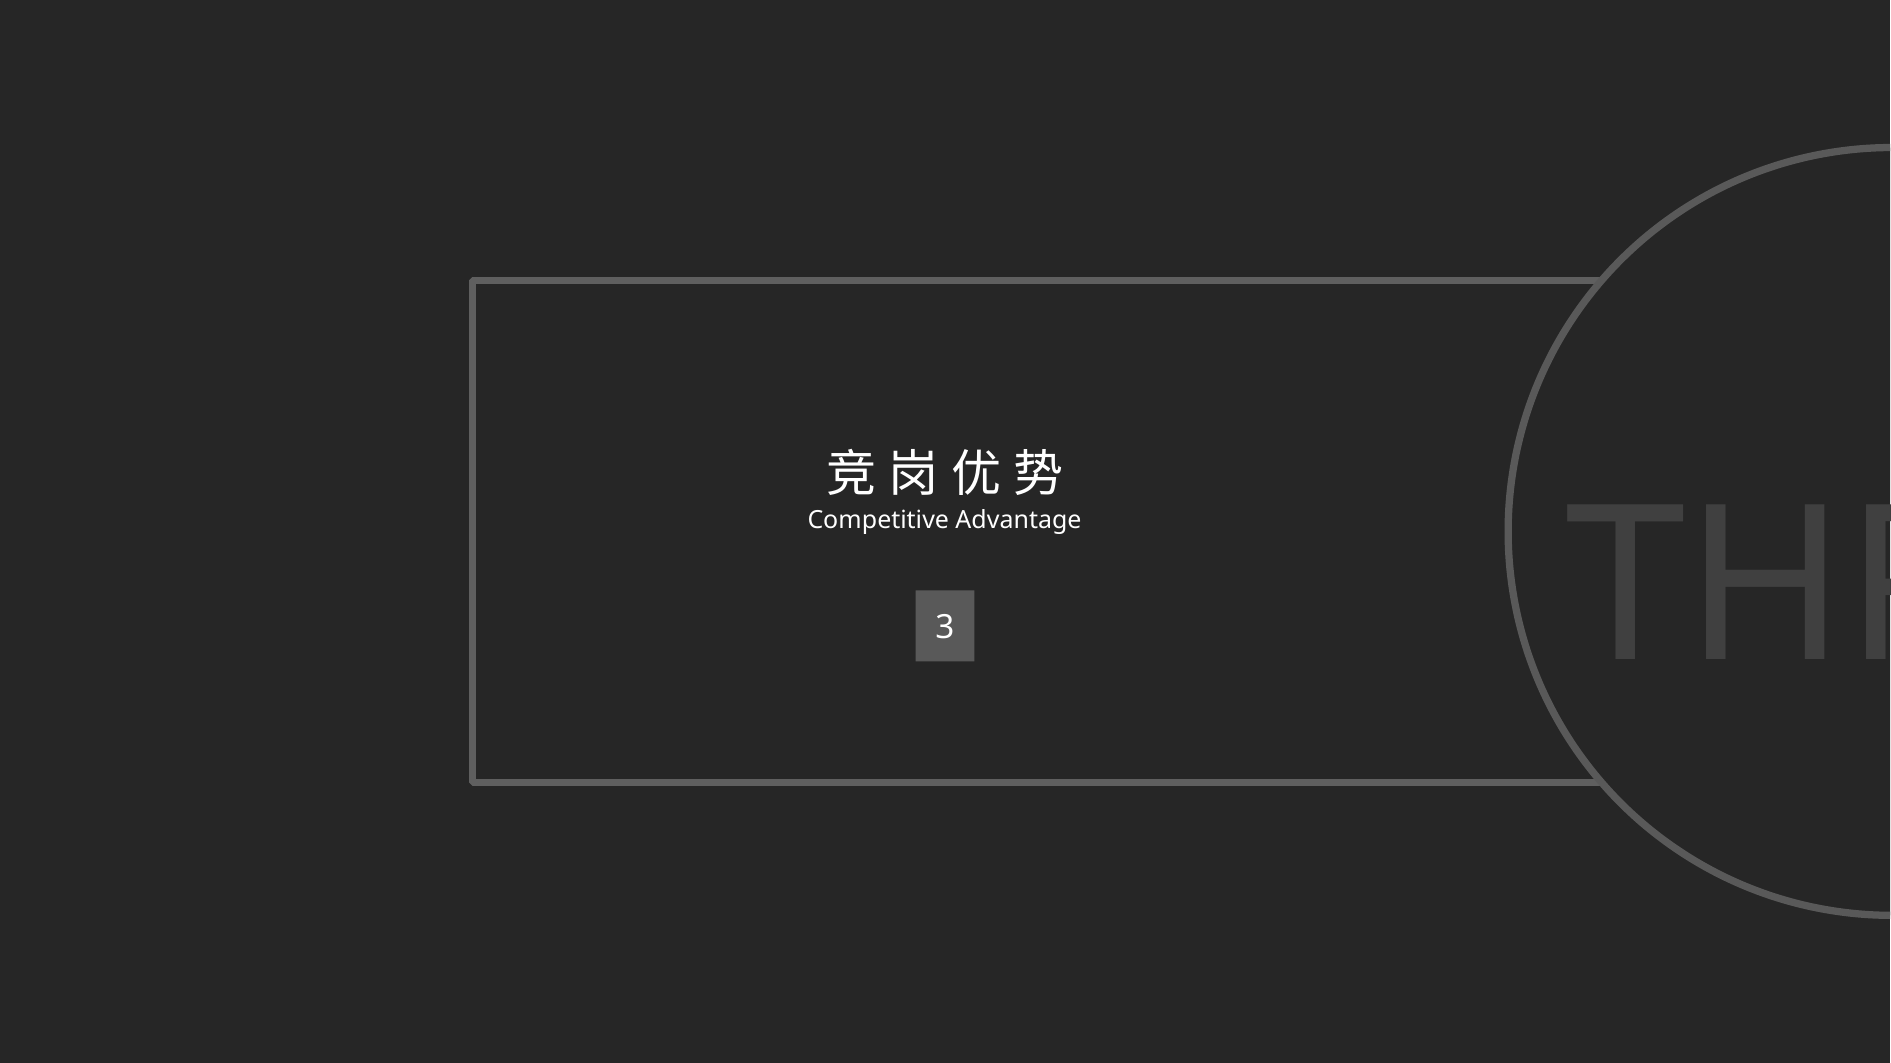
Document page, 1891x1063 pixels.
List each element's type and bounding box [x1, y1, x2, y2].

text_box [470, 278, 1503, 785]
text_box [787, 433, 1103, 662]
text_box [1507, 146, 1891, 916]
